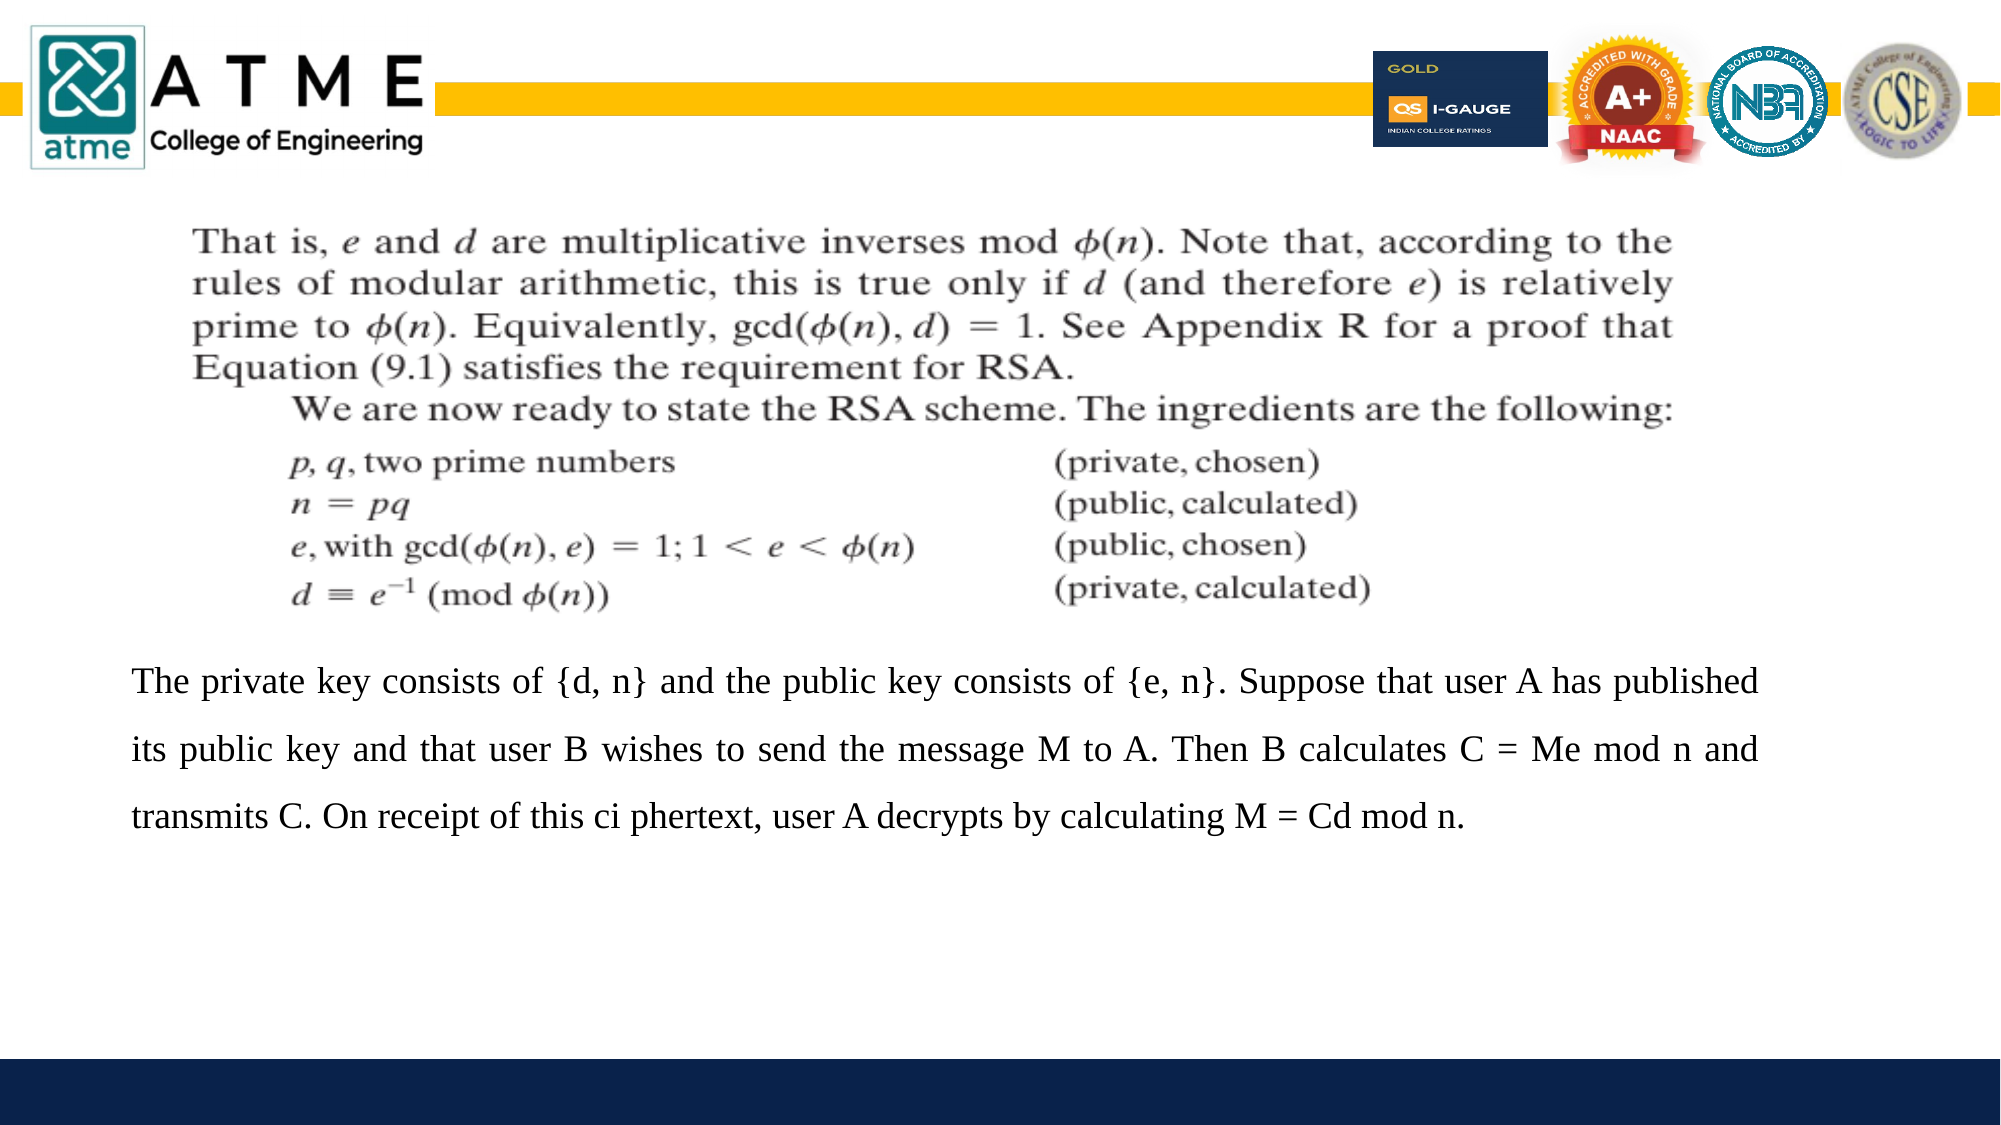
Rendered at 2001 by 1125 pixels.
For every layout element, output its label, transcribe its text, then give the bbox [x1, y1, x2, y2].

picture [0, 1059, 2001, 1125]
picture [1373, 20, 1828, 180]
picture [186, 212, 1706, 627]
text_box The private key consists of {d, n} and the public key consists of {e, n}. Suppose that user A has published its public key and that user B wishes to send the message M to A. Then B calculates C = Me mod n and transmits C. On receipt of this ci phertext, user A decrypts by calculating M = Cd mod n. [116, 626, 1776, 844]
picture [1840, 26, 1968, 176]
picture [22, 15, 435, 178]
